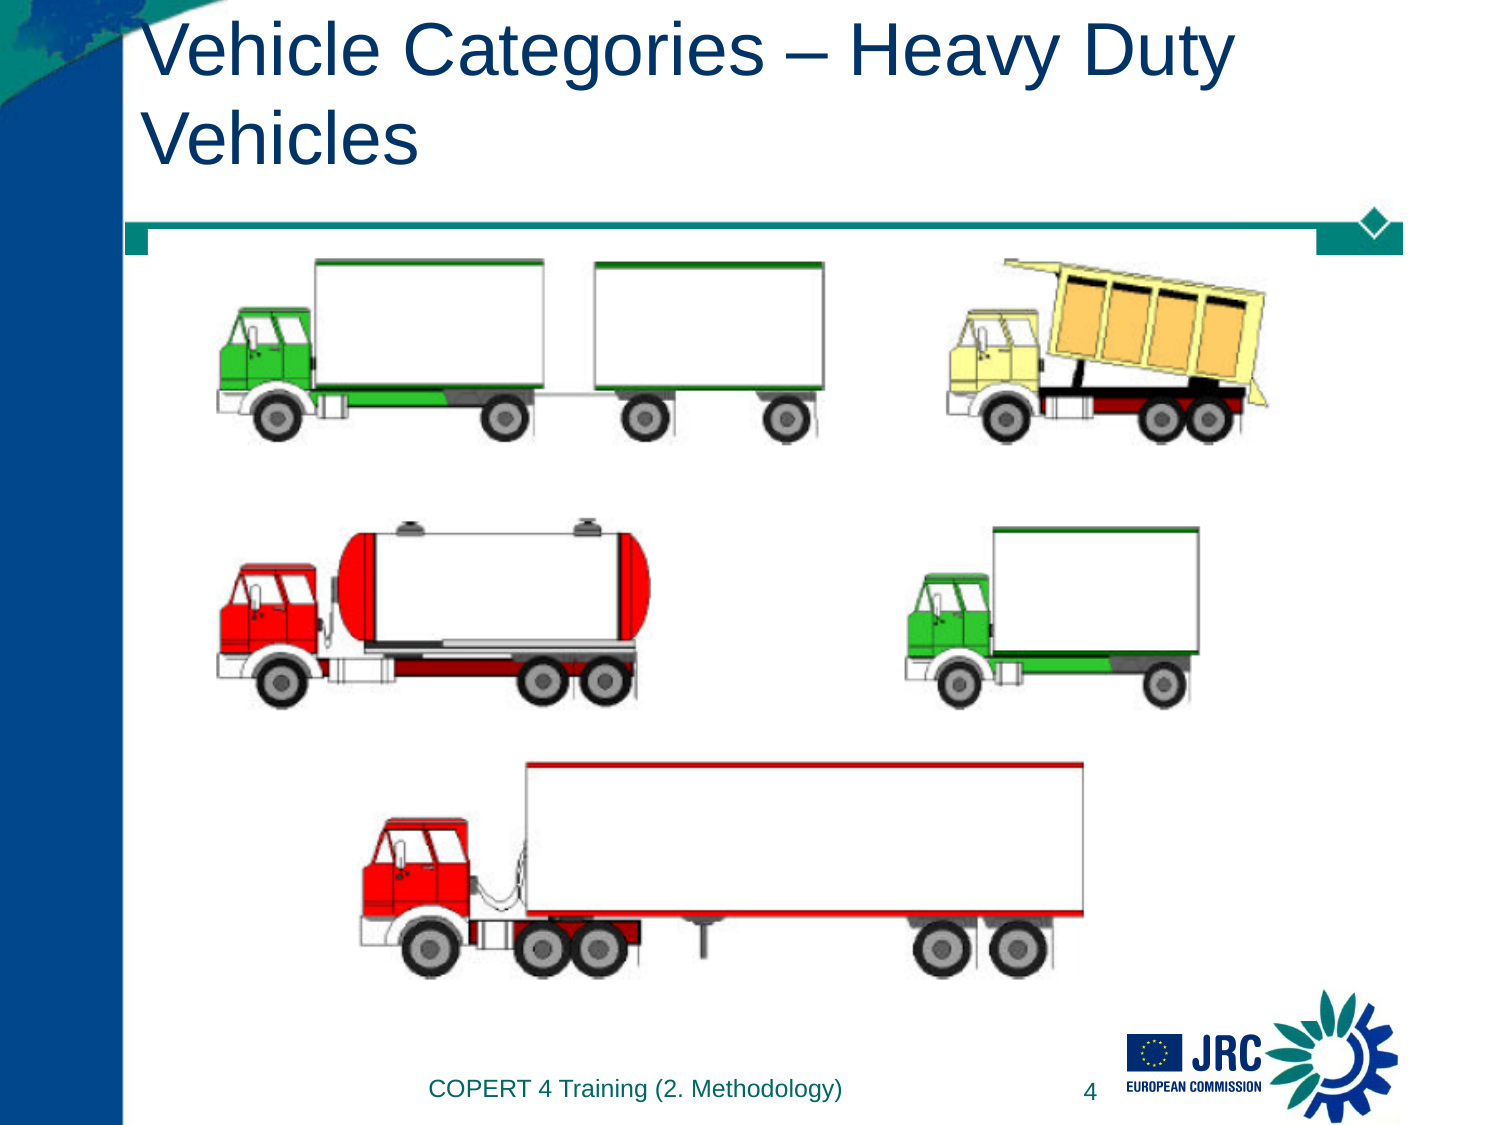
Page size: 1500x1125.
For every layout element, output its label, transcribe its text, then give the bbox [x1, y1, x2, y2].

footer COPERT 4 Training (2. Methodology) [324, 1062, 948, 1110]
picture [0, 0, 1403, 1125]
picture [1127, 1034, 1261, 1092]
title Vehicle Categories – Heavy Duty Vehicles [124, 33, 1401, 188]
slide_number 4 [987, 1062, 1113, 1113]
